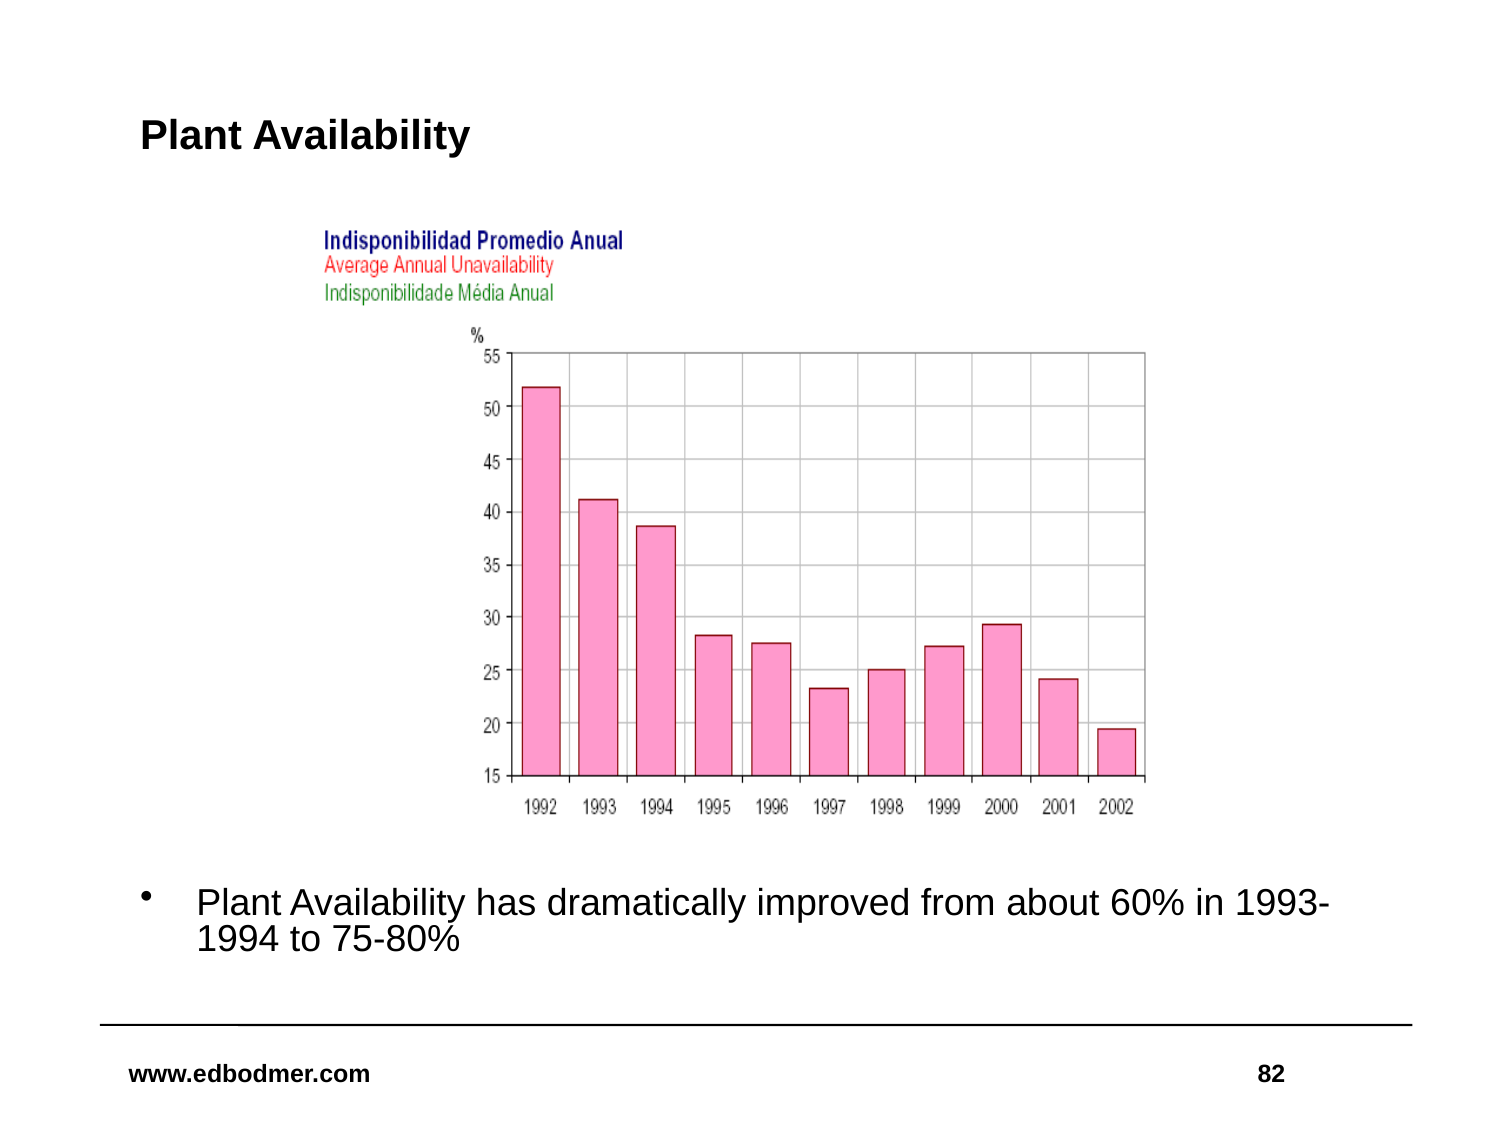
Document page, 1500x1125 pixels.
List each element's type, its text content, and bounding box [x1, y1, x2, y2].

title Plant Availability [125, 99, 1288, 225]
list Plant Availability has dramatically improved from about 60% in 1993-1994 to 75-80% [125, 879, 1388, 1050]
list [323, 212, 1188, 844]
